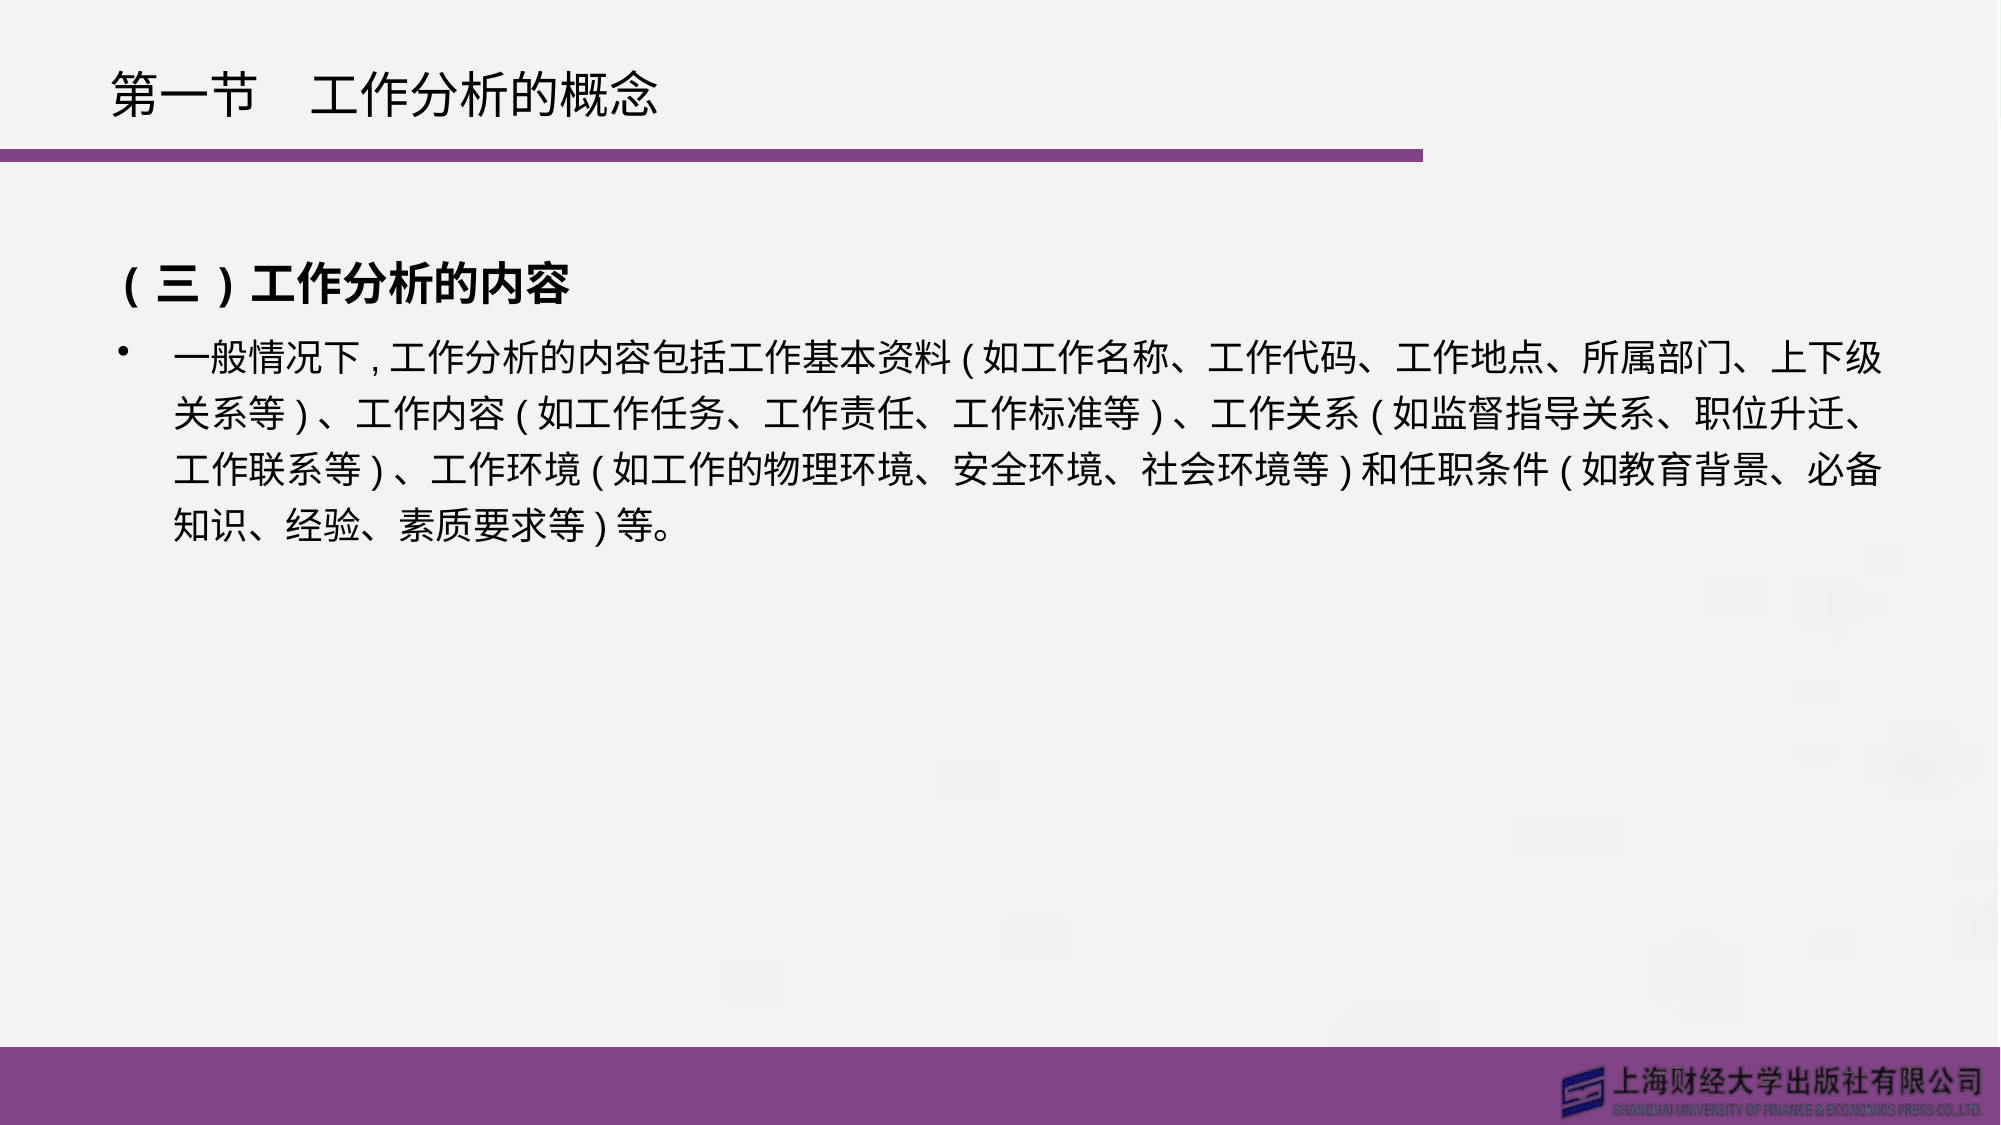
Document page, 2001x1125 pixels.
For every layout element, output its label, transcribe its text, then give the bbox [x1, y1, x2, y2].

title 第一节 工作分析的概念 [94, 42, 1451, 146]
list (三)工作分析的内容 一般情况下,工作分析的内容包括工作基本资料(如工作名称、工作代码、工作地点、所属部门、上下级关系等)、工作内容(如工作任务、工作责任、工作标准等)、工作关系(如监督指导关系、职位升迁、工作联系等)、工作环境(如工作的物理环境、安全环境、社会环境等)和任职条件(如教育背景、必备知识、经验、素质要求等)等。 [102, 233, 1898, 1032]
picture [0, 0, 2001, 1125]
